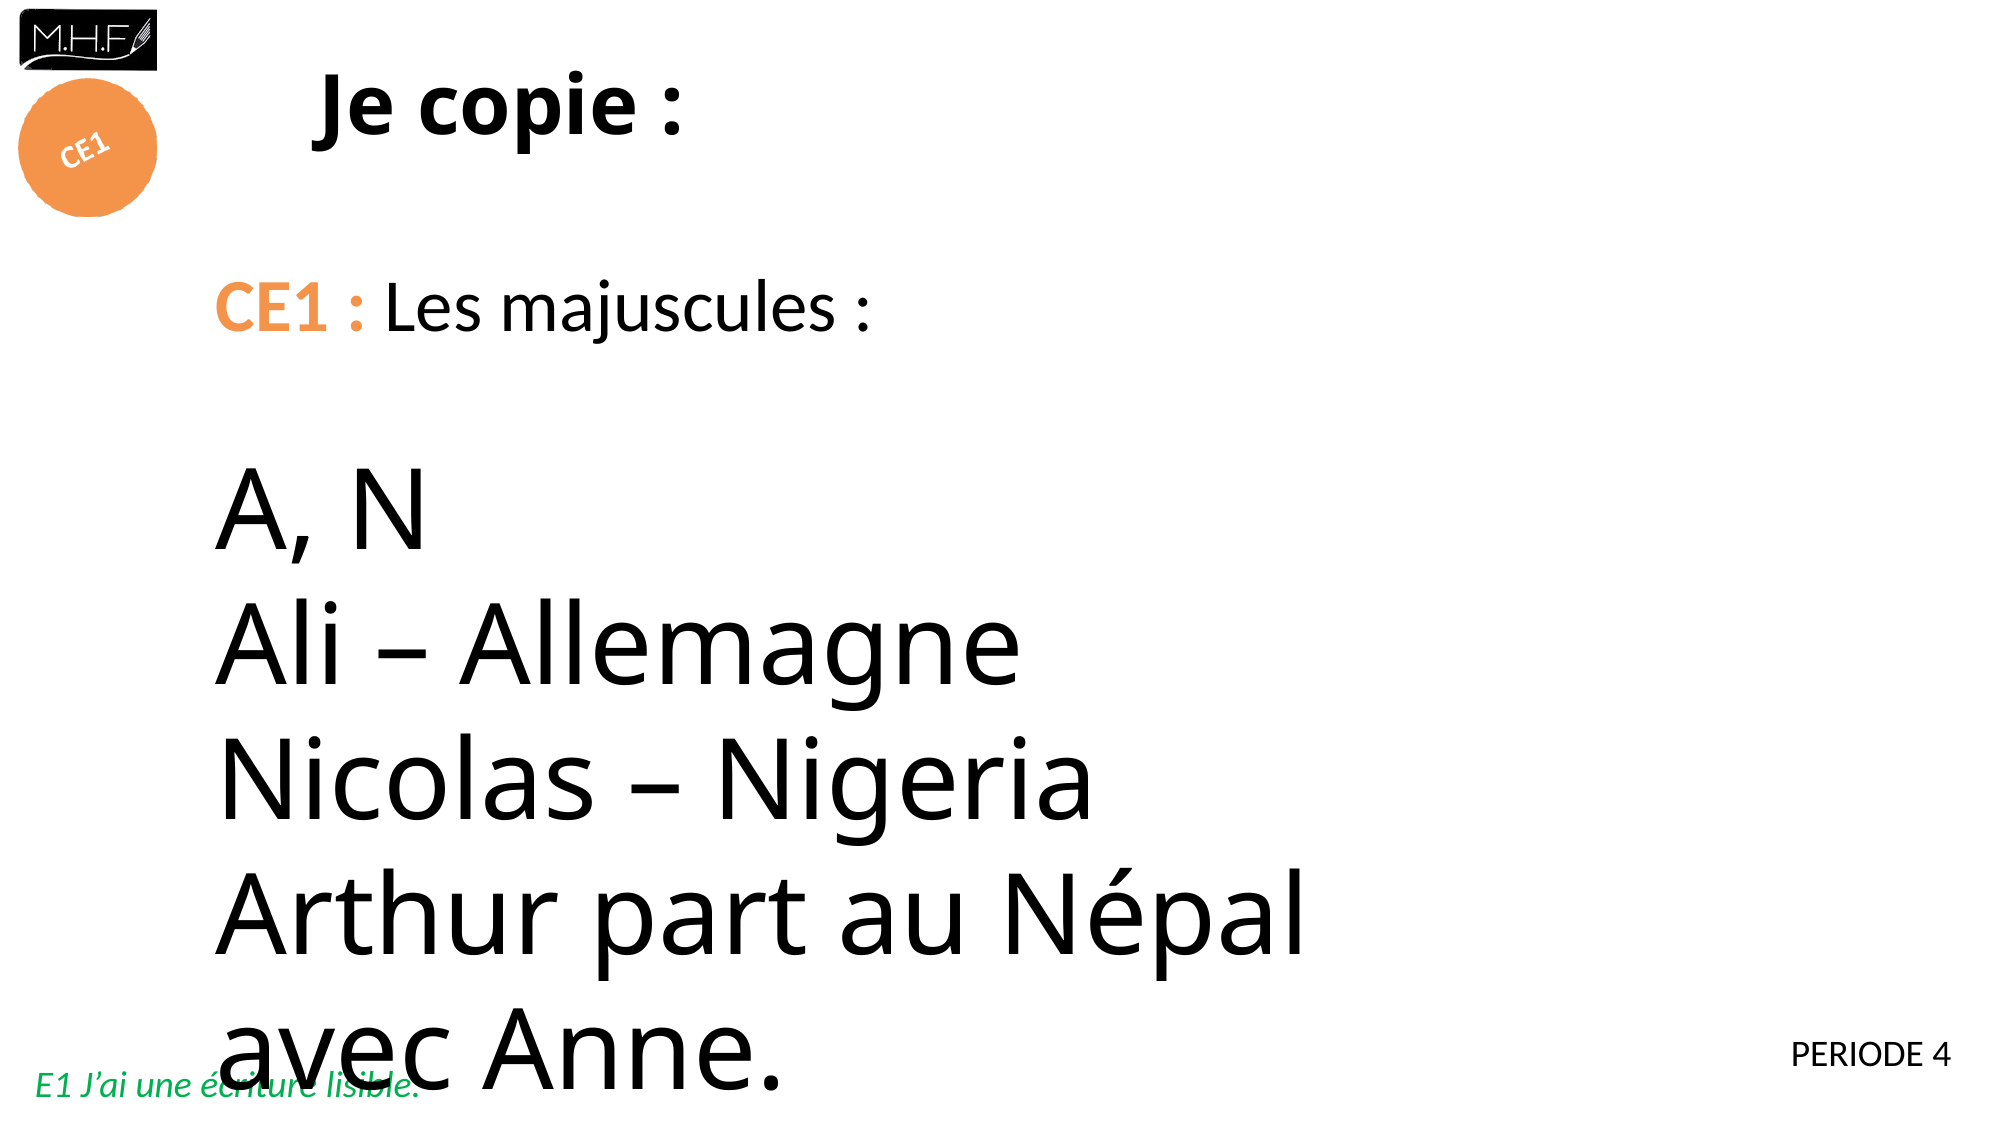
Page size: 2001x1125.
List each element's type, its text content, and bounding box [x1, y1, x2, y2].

text_box E1 J’ai une écriture lisible. [19, 1052, 200, 1125]
picture [16, 7, 157, 74]
picture [18, 78, 157, 218]
text_box PERIODE 4 [1582, 1021, 1967, 1082]
text_box CE1 : Les majuscules : A, N Ali – Allemagne Nicolas – Nigeria Arthur part au Népal avec Anne. [200, 249, 1582, 1125]
text_box Je copie : [303, 7, 1549, 208]
